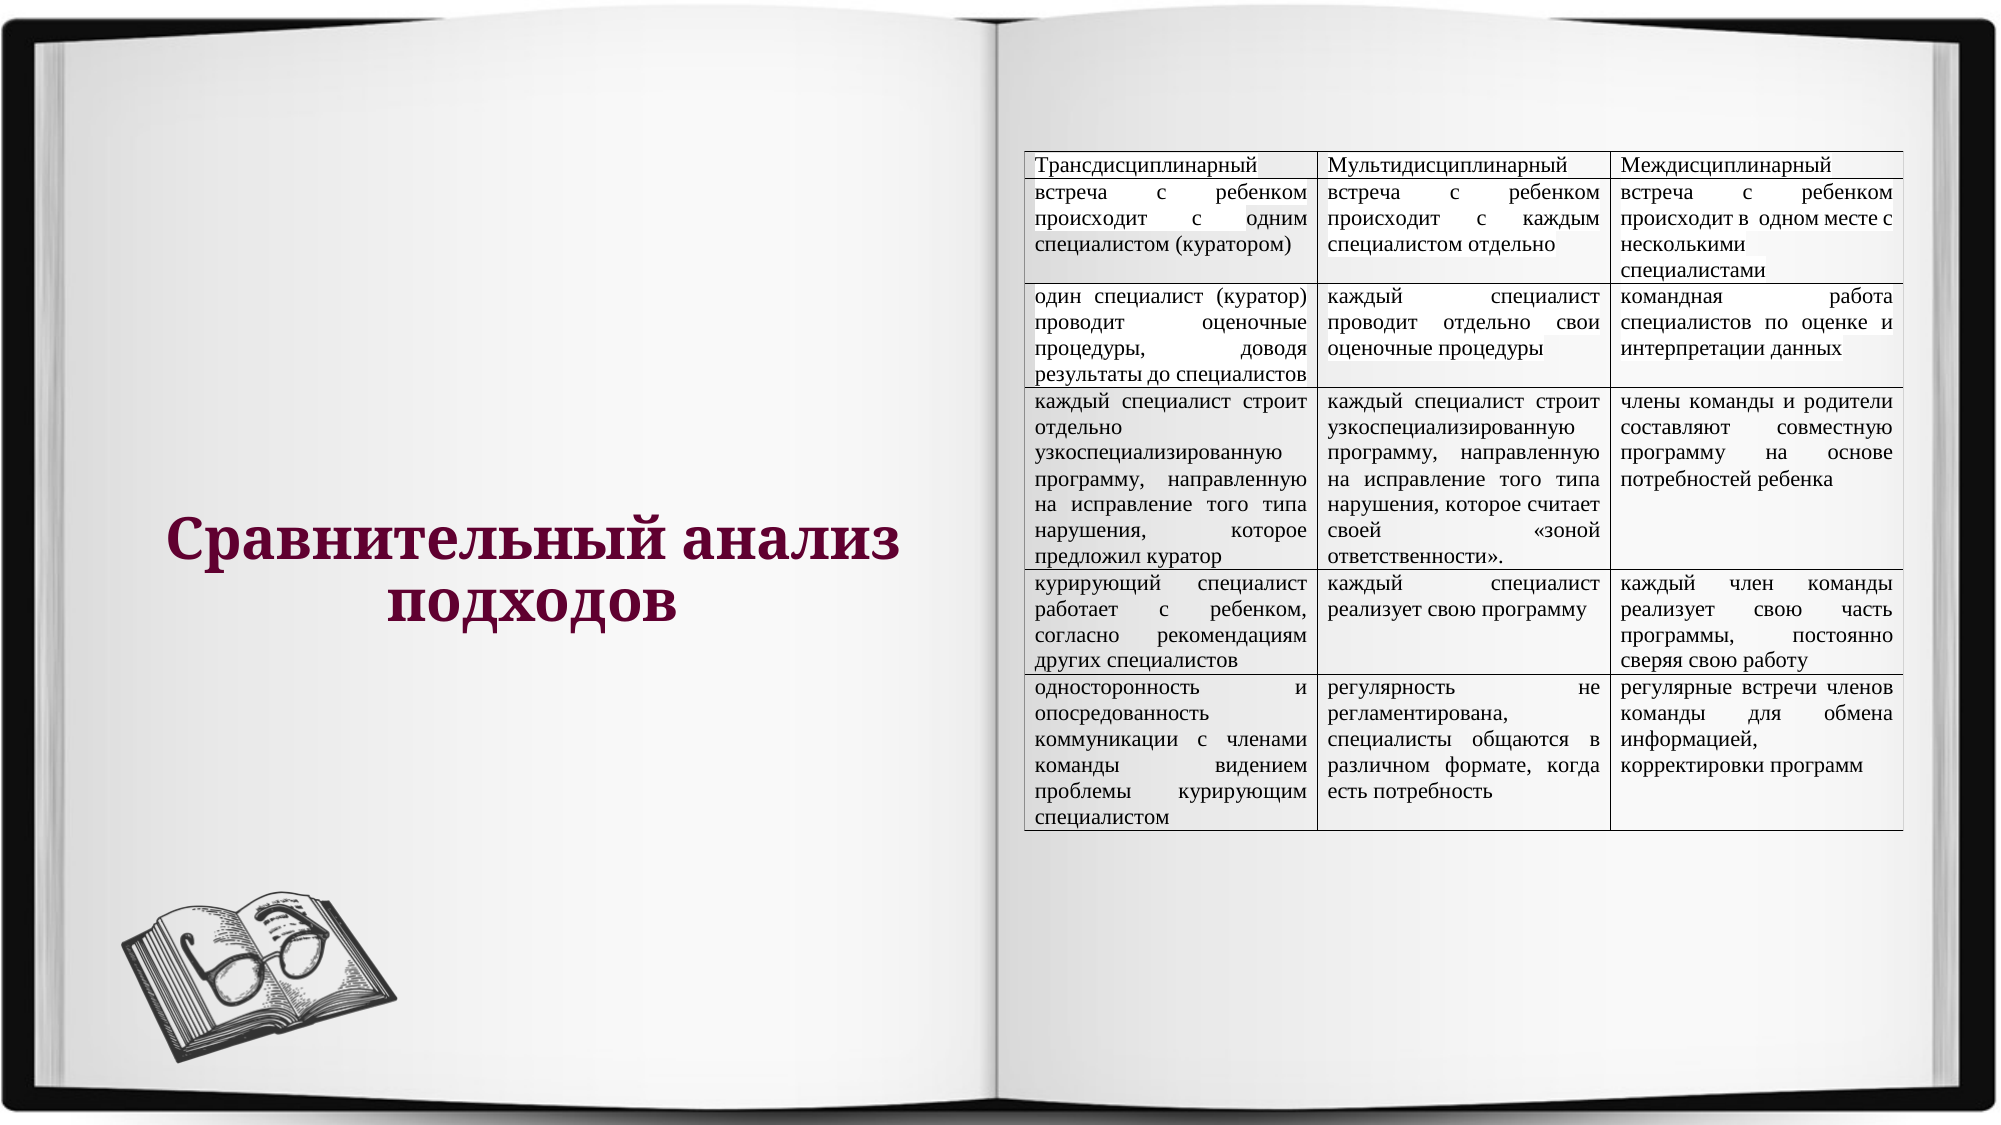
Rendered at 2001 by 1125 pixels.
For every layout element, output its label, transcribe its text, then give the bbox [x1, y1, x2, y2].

title Сравнительный анализ подходов [116, 409, 951, 735]
picture [0, 0, 2001, 1125]
